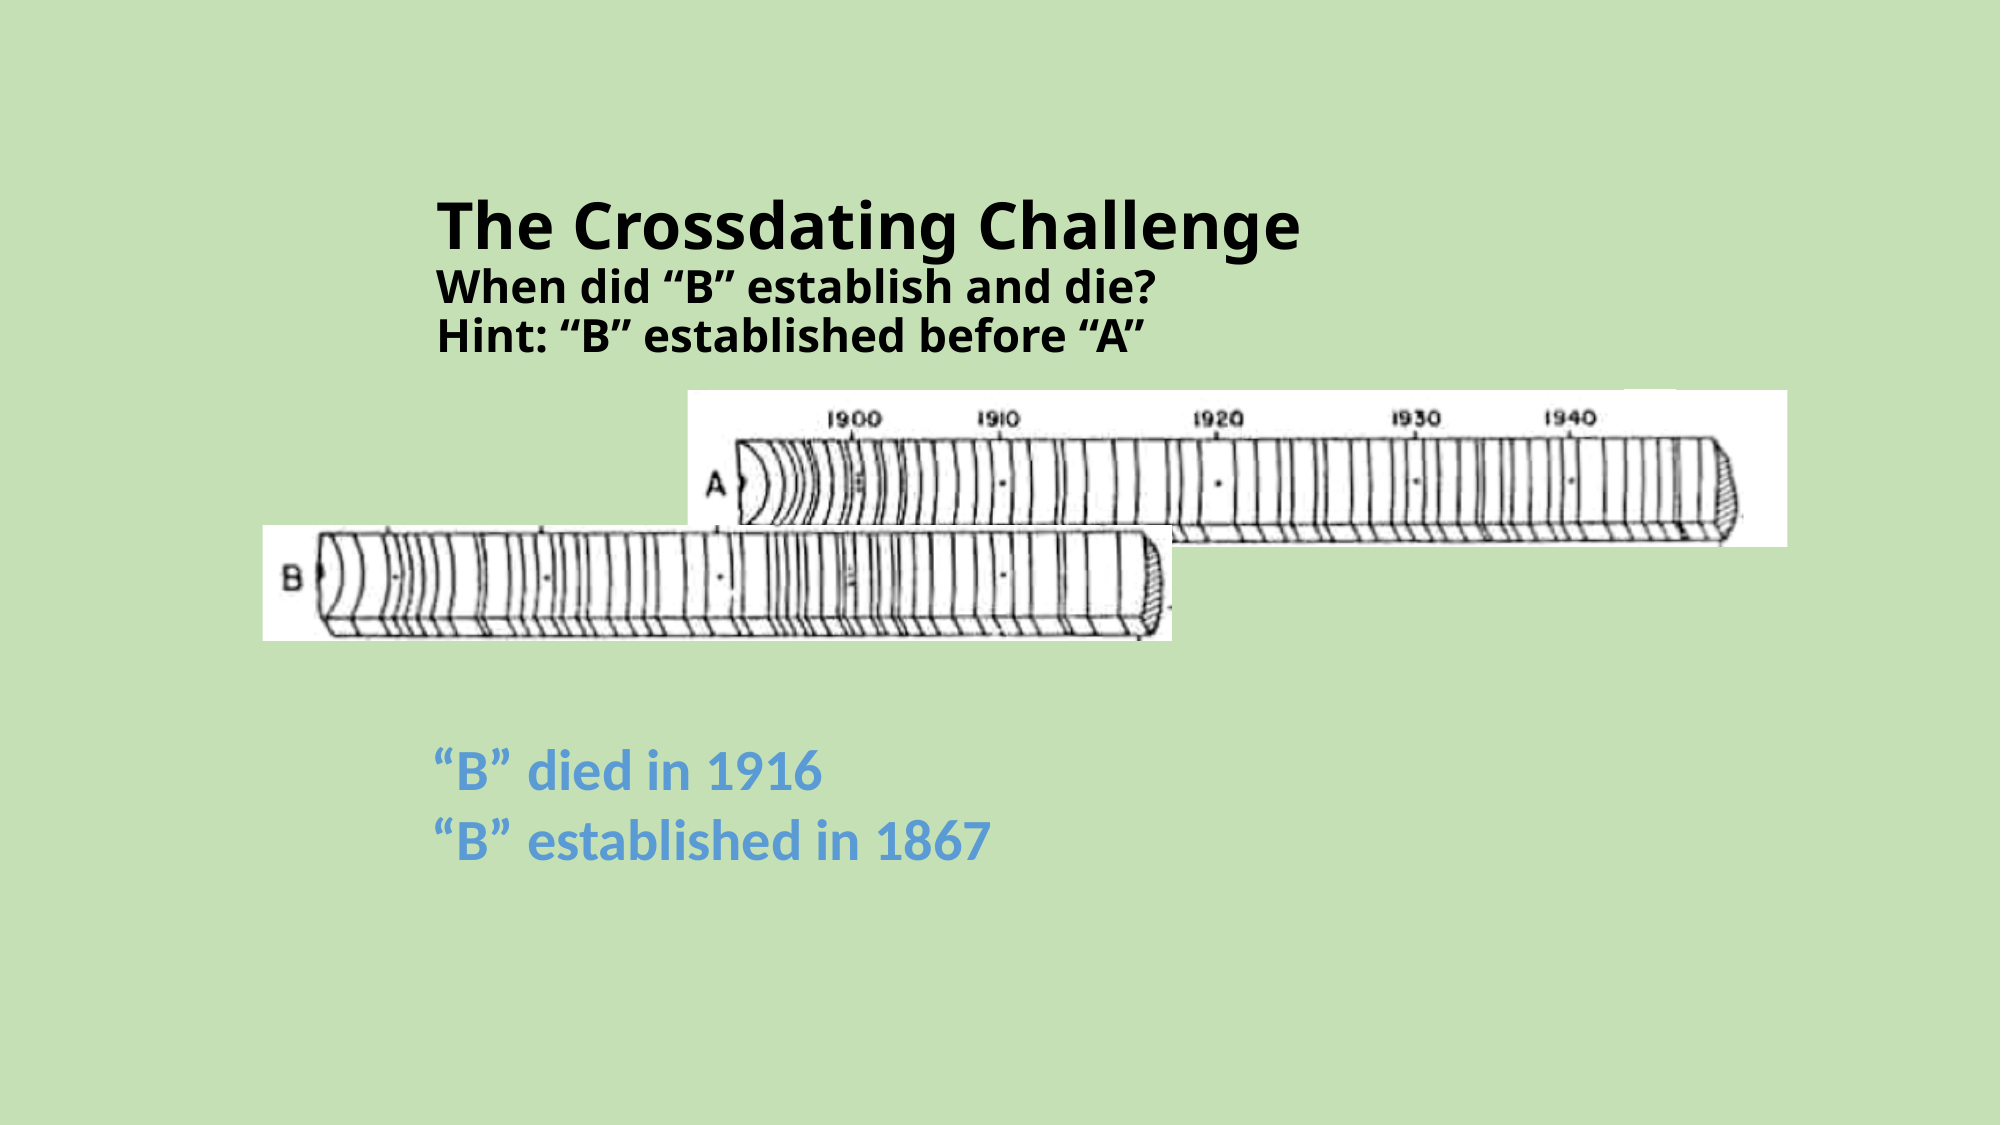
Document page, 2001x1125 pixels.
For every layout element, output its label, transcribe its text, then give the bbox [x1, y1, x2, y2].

text_box “B” died in 1916 “B” established in 1867 [416, 724, 1008, 880]
title The Crossdating Challenge When did “B” establish and die? Hint: “B” established before “A” [421, 184, 1625, 372]
picture [262, 390, 1788, 641]
